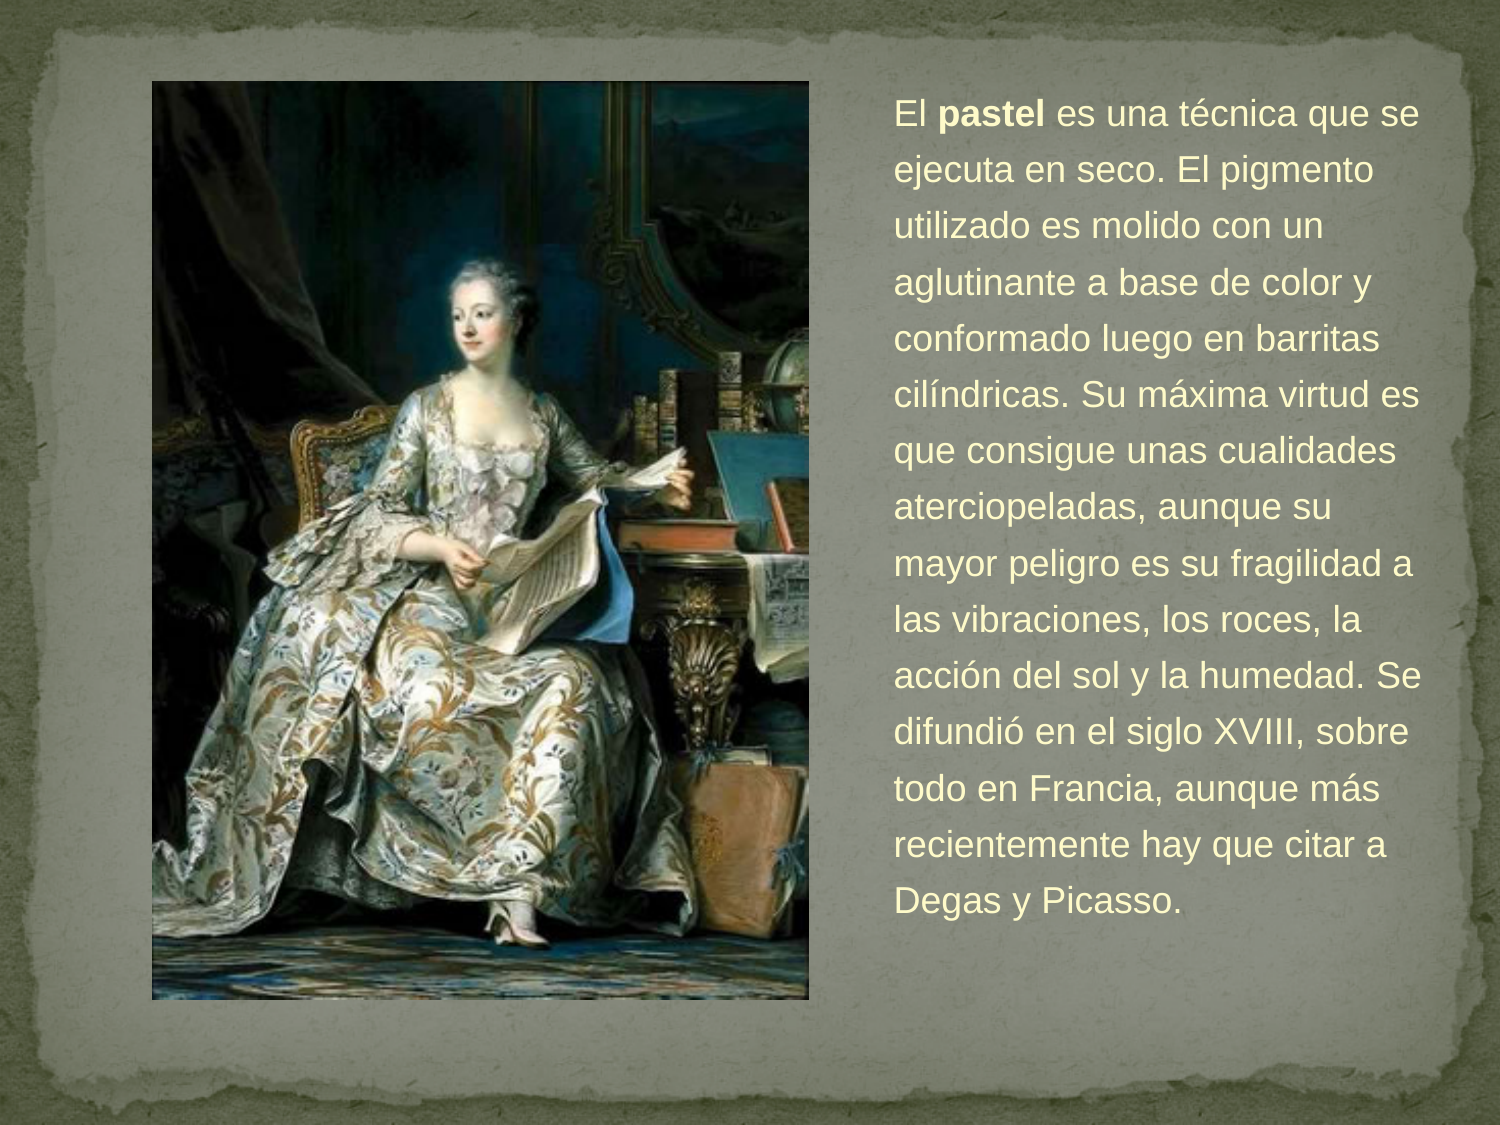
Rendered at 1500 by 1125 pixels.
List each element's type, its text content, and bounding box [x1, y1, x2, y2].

list El pastel es una técnica que se ejecuta en seco. El pigmento utilizado es molido con un aglutinante a base de color y conformado luego en barritas cilíndricas. Su máxima virtud es que consigue unas cualidades aterciopeladas, aunque su mayor peligro es su fragilidad a las vibraciones, los roces, la acción del sol y la humedad. Se difundió en el siglo XVIII, sobre todo en Francia, aunque más recientemente hay que citar a Degas y Picasso. [878, 70, 1438, 1020]
picture [152, 81, 809, 1000]
